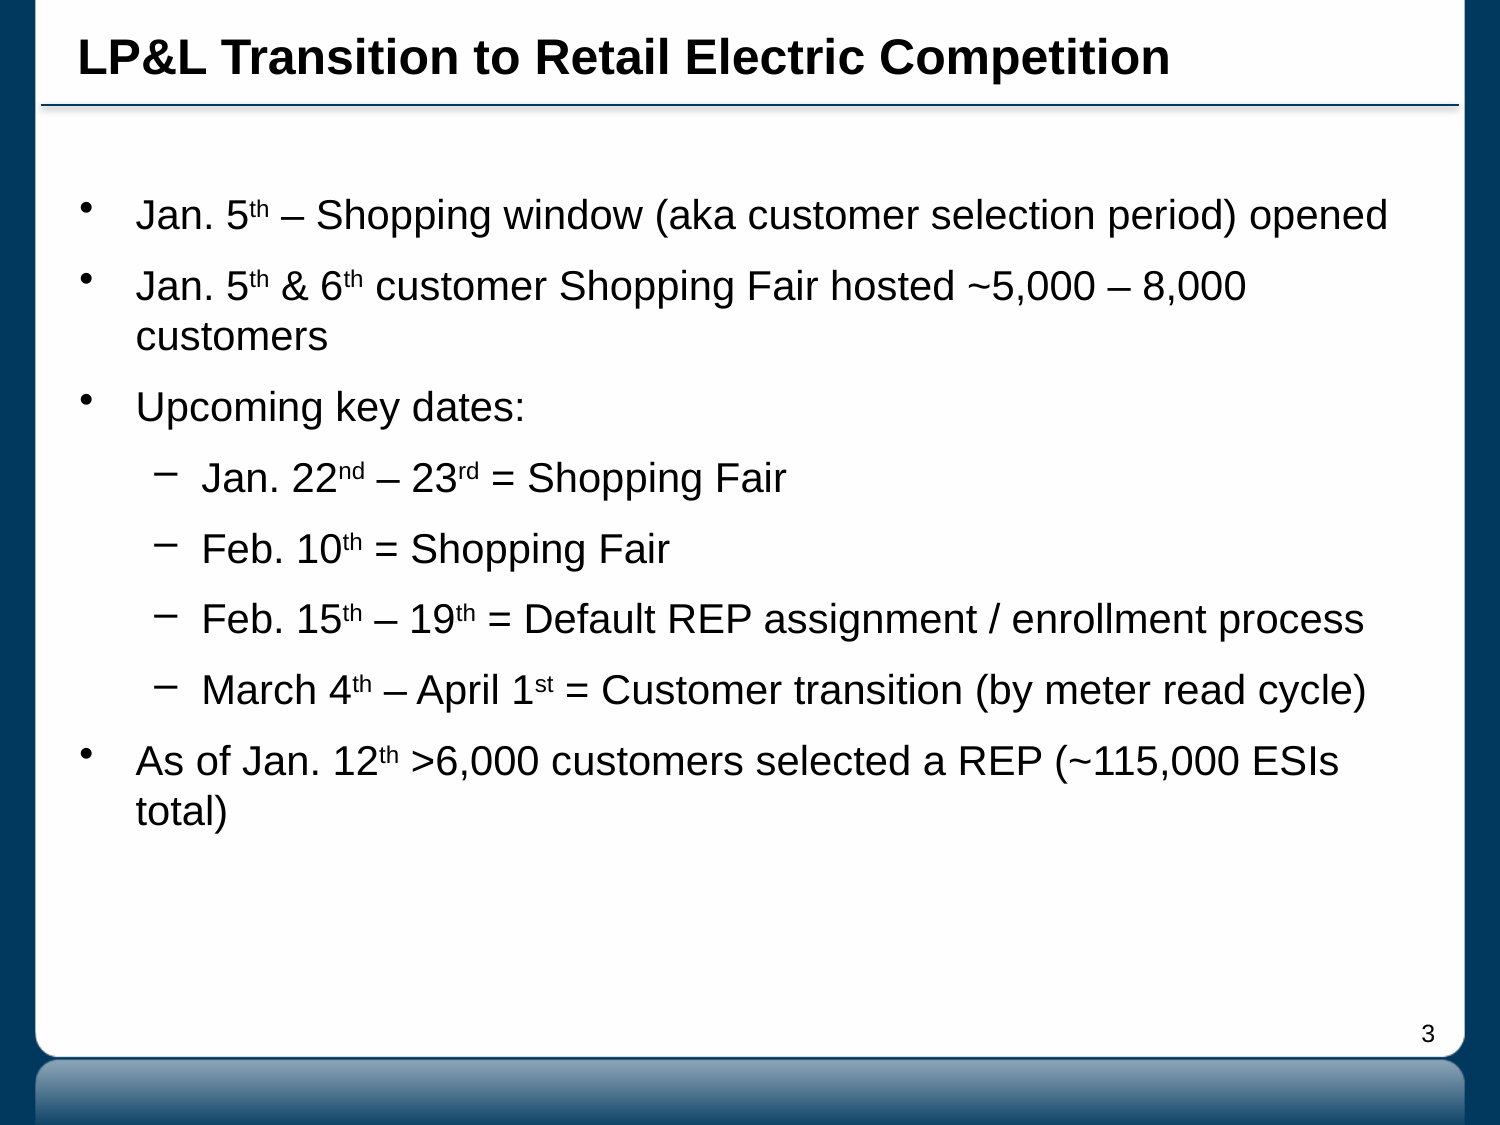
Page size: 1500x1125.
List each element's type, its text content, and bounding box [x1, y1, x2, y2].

text_box Jan. 5th – Shopping window (aka customer selection period) opened Jan. 5th & 6th customer Shopping Fair hosted ~5,000 – 8,000 customers Upcoming key dates: Jan. 22nd – 23rd = Shopping Fair Feb. 10th = Shopping Fair Feb. 15th – 19th = Default REP assignment / enrollment process March 4th – April 1st = Customer transition (by meter read cycle) As of Jan. 12th >6,000 customers selected a REP (~115,000 ESIs total) [64, 140, 1423, 988]
title LP&L Transition to Retail Electric Competition [62, 29, 1462, 140]
picture [35, 0, 1465, 1125]
